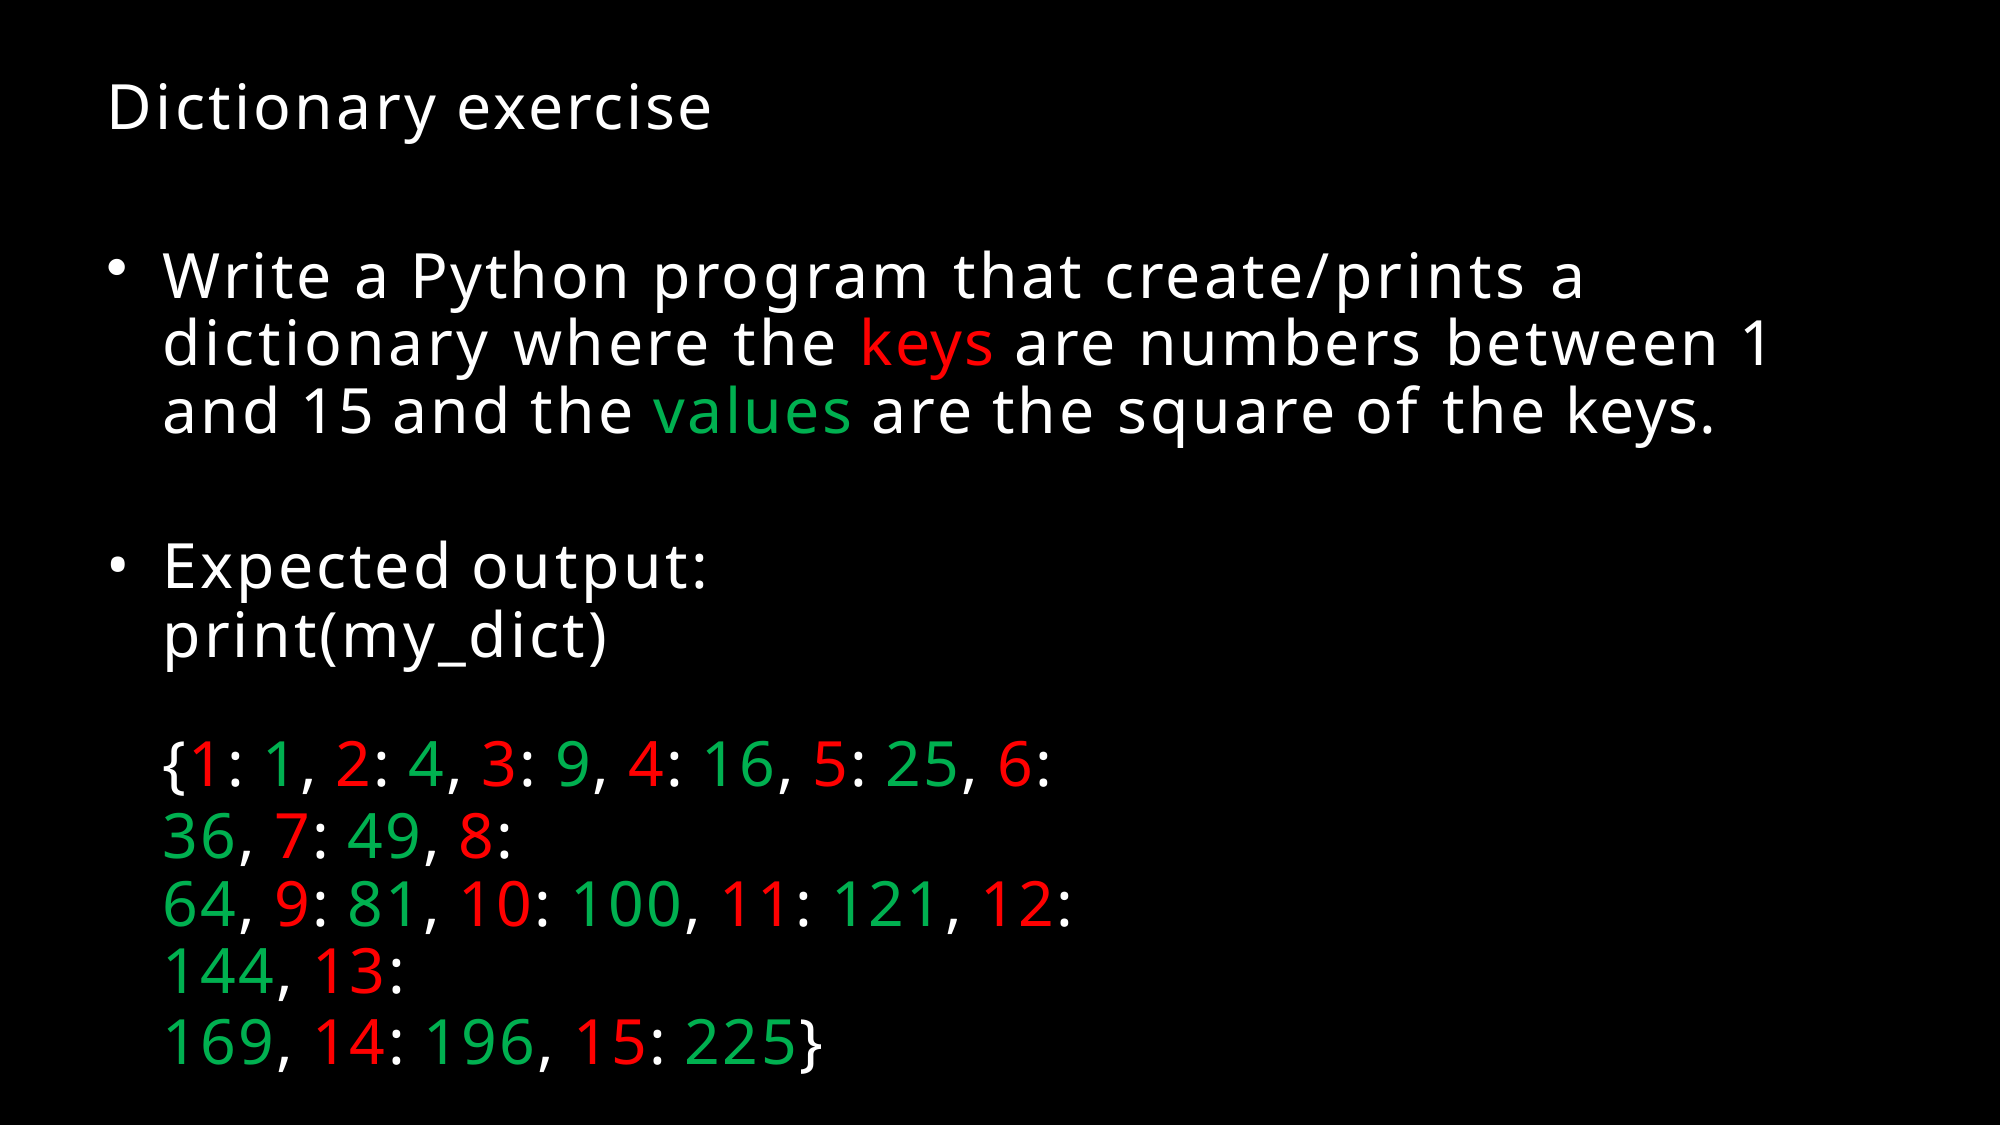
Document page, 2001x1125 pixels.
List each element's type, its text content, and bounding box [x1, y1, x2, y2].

text_box Dictionary exercise Write a Python program that create/prints a dictionary where the keys are numbers between 1 and 15 and the values are the square of the keys. Expected output: print(my_dict) {1: 1, 2: 4, 3: 9, 4: 16, 5: 25, 6: 36, 7: 49, 8: 64, 9: 81, 10: 100, 11: 121, 12: 144, 13: 169, 14: 196, 15: 225} See: dictionary.py [104, 65, 1866, 1125]
